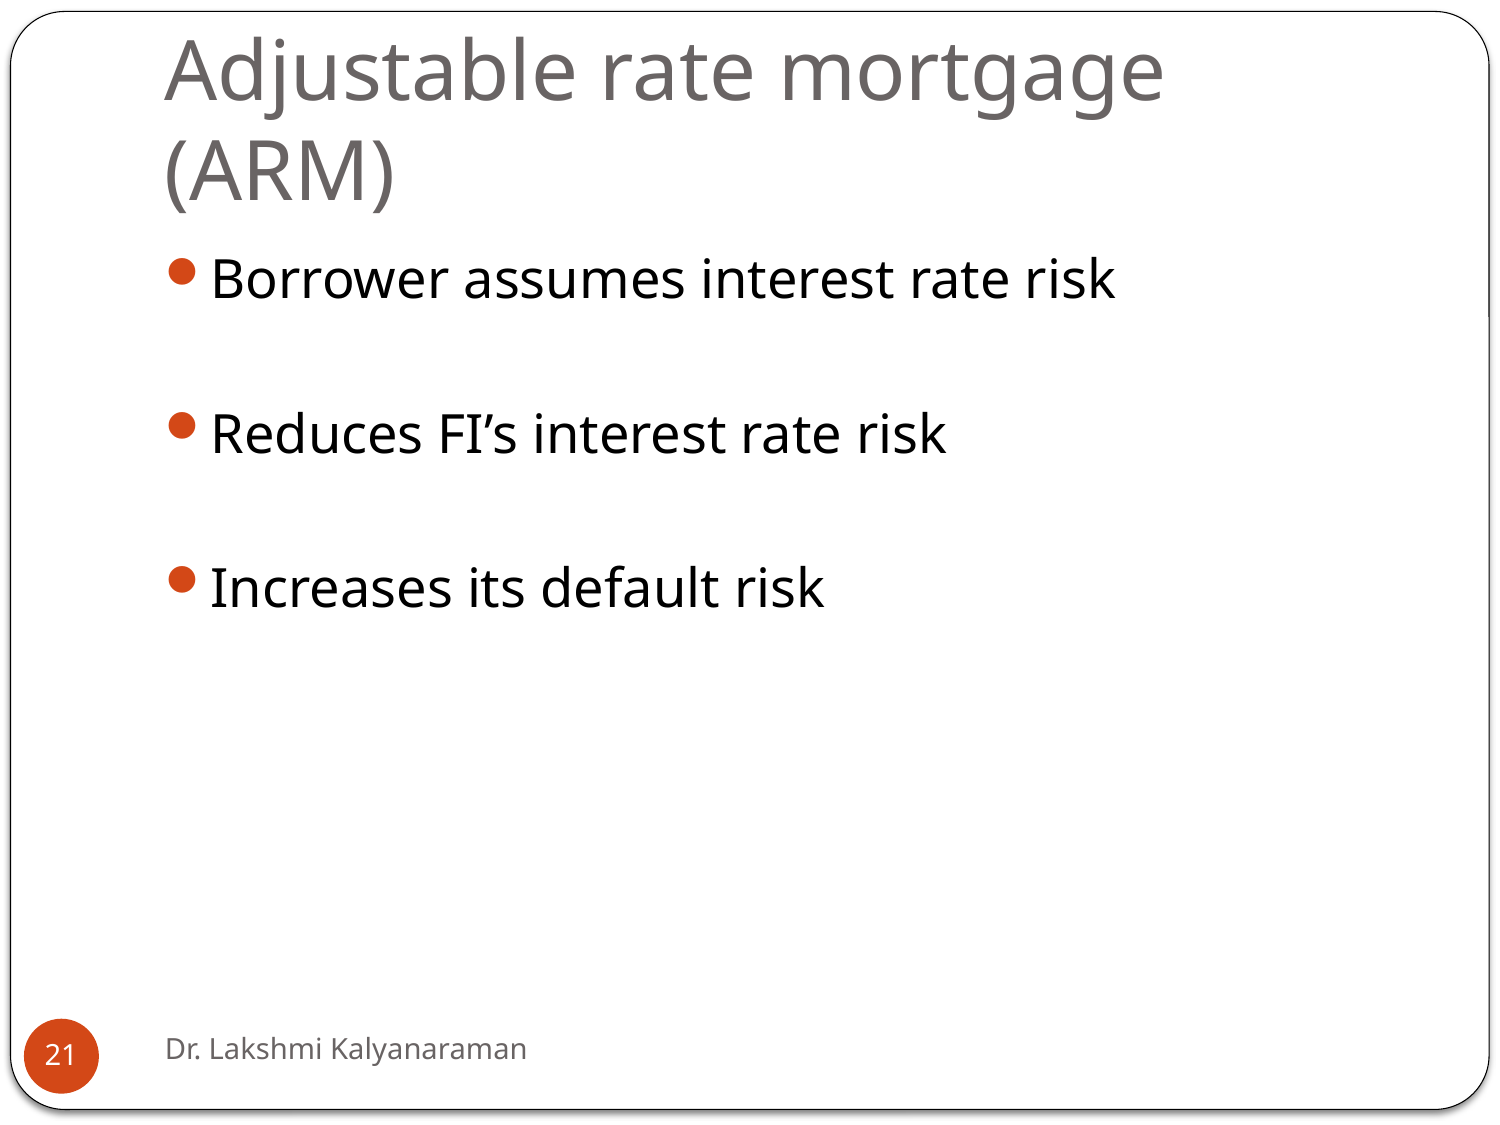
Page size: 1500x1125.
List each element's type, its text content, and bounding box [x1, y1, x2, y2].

slide_number 21 [23, 1018, 99, 1094]
footer Dr. Lakshmi Kalyanaraman [150, 1012, 800, 1088]
title Adjustable rate mortgage (ARM) [150, 45, 1425, 233]
list Borrower assumes interest rate risk Reduces FI’s interest rate risk Increases its default risk [150, 237, 1425, 988]
